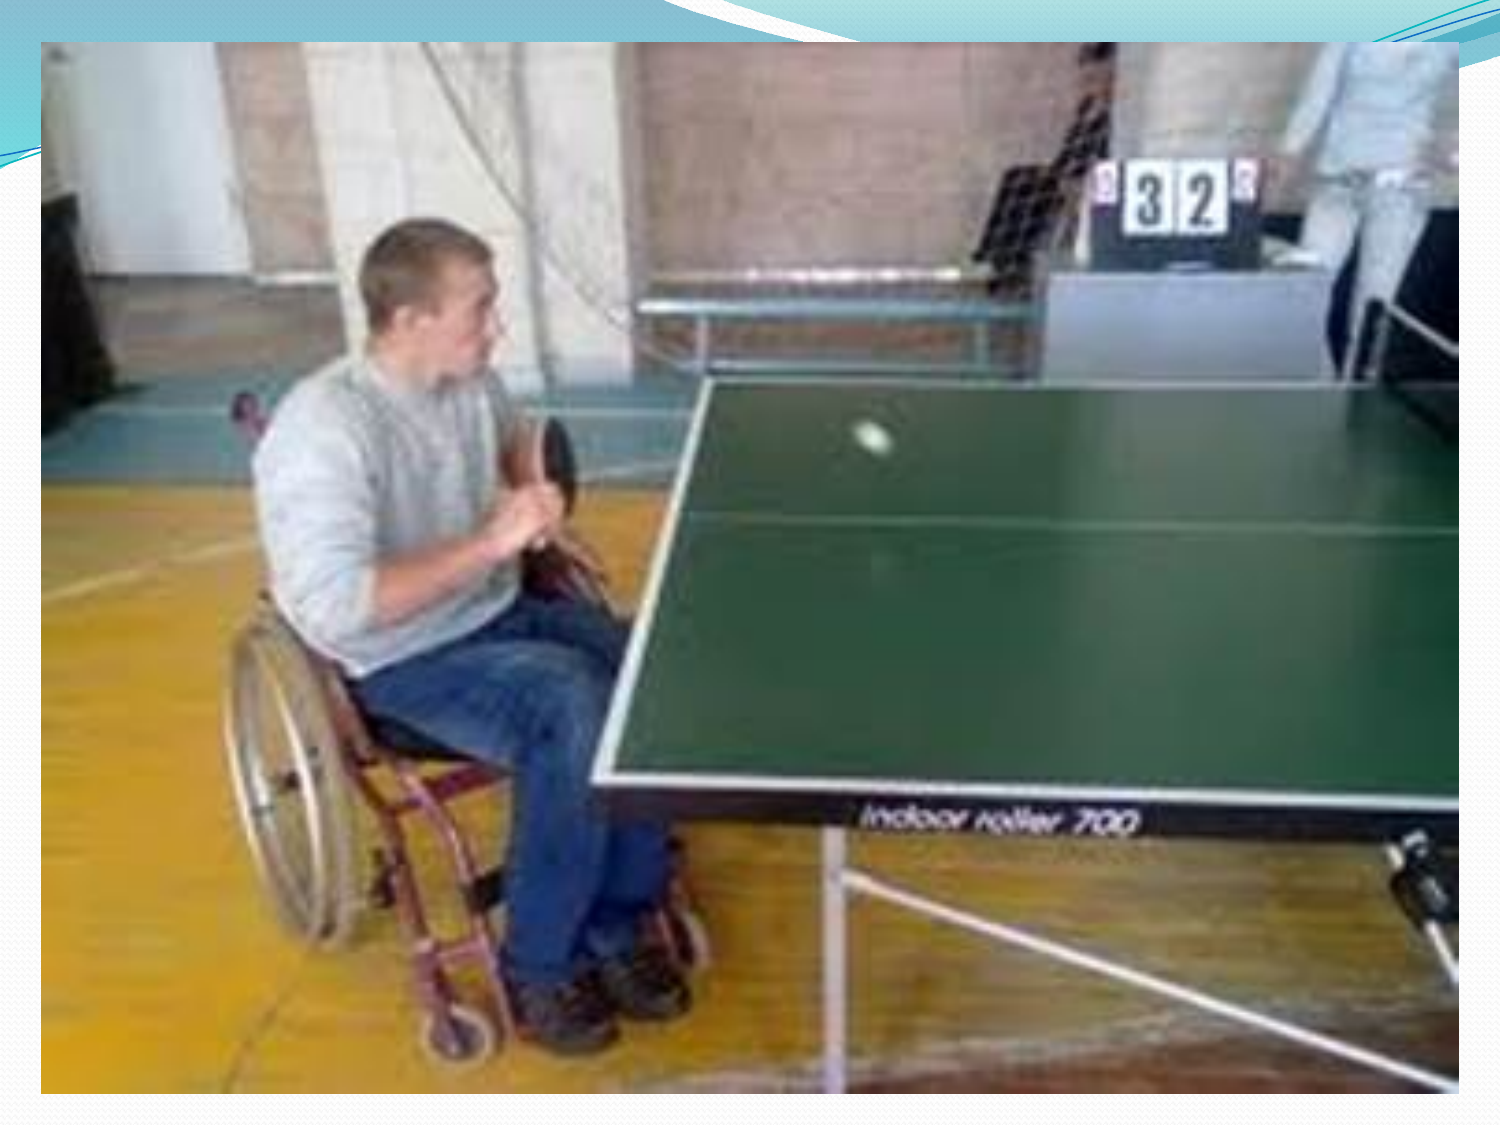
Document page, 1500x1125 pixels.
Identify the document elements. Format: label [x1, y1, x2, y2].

picture [41, 42, 1459, 1095]
